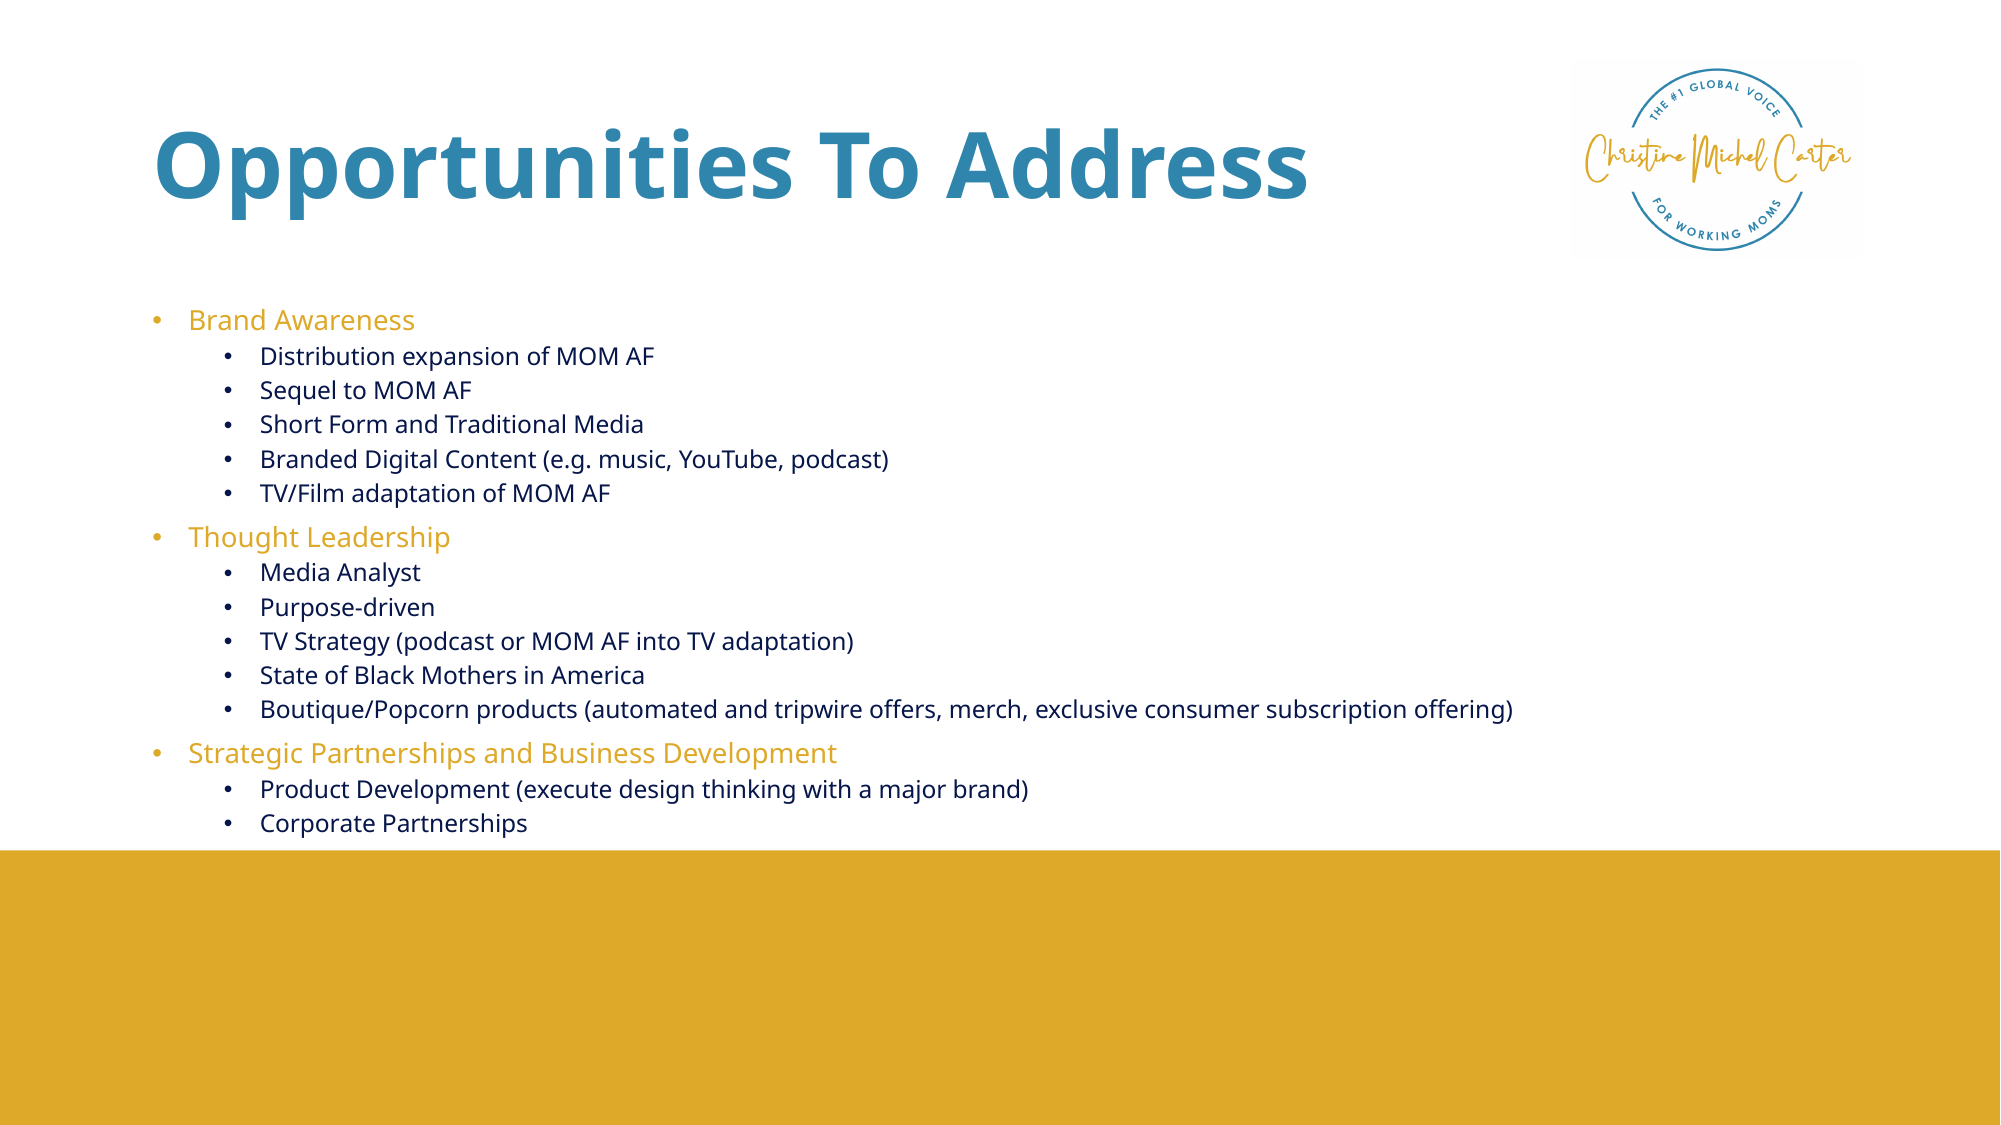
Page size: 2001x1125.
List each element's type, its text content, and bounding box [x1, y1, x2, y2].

list Brand Awareness Distribution expansion of MOM AF Sequel to MOM AF Short Form and Traditional Media Branded Digital Content (e.g. music, YouTube, podcast) TV/Film adaptation of MOM AF Thought Leadership Media Analyst Purpose-driven TV Strategy (podcast or MOM AF into TV adaptation) State of Black Mothers in America Boutique/Popcorn products (automated and tripwire offers, merch, exclusive consumer subscription offering) Strategic Partnerships and Business Development Product Development (execute design thinking with a major brand) Corporate Partnerships [137, 299, 1863, 849]
text_box [0, 849, 2000, 1125]
picture [1571, 59, 1863, 260]
title Opportunities To Address [137, 59, 1863, 278]
